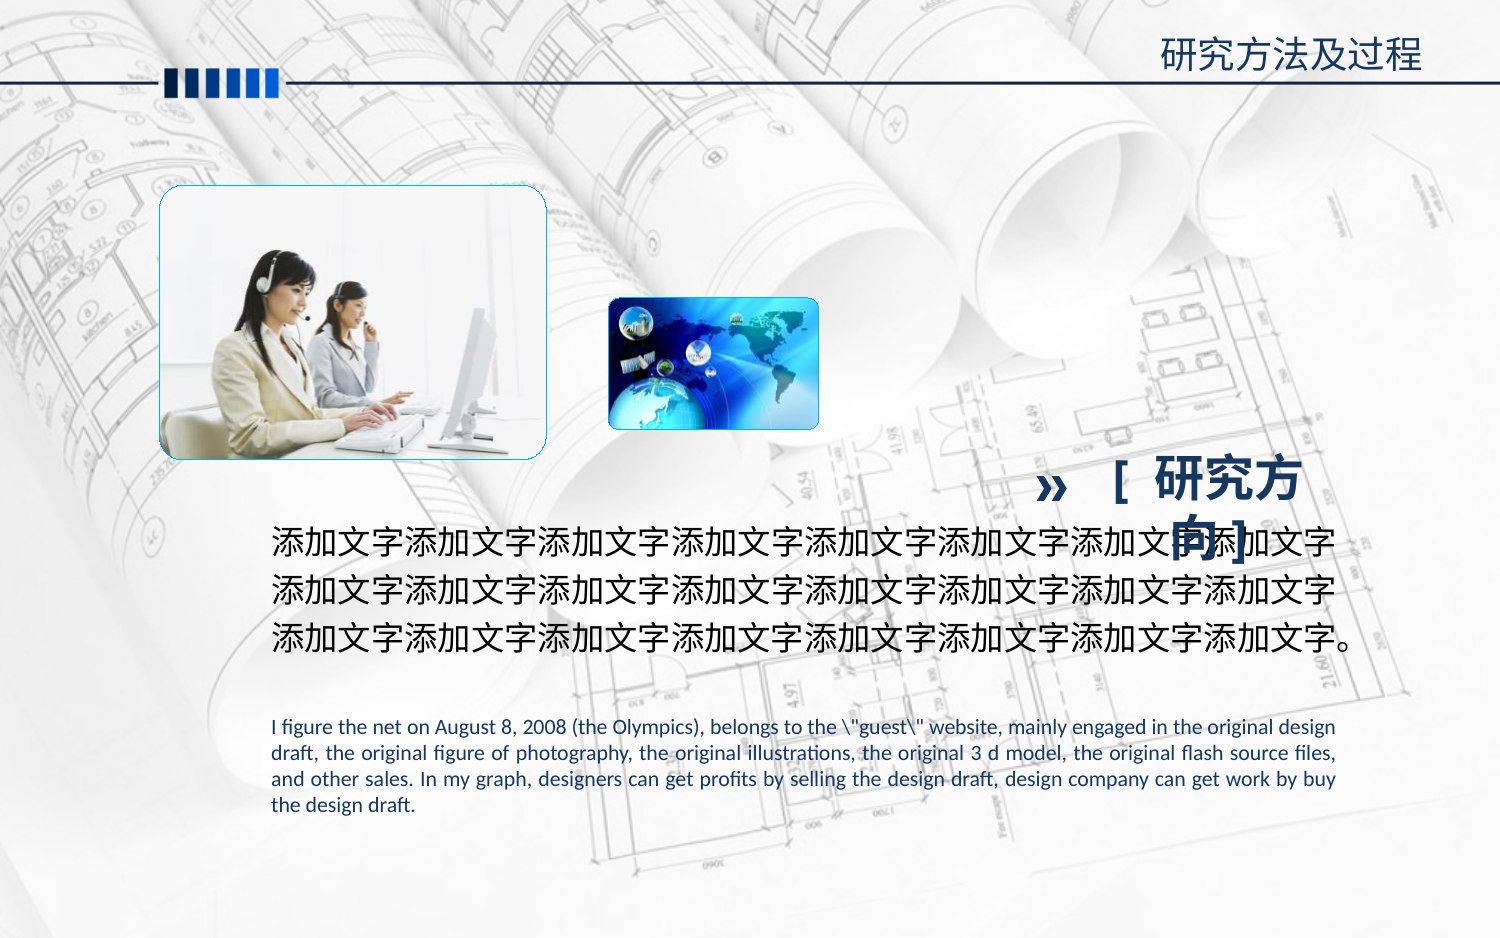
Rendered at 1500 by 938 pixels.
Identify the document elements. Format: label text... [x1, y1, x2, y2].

text_box 添加文字添加文字添加文字添加文字添加文字添加文字添加文字添加文字添加文字添加文字添加文字添加文字添加文字添加文字添加文字添加文字添加文字添加文字添加文字添加文字添加文字添加文字添加文字添加文字。 [256, 505, 1353, 665]
text_box [1049, 474, 1069, 504]
picture [0, 0, 1500, 938]
text_box [1034, 474, 1054, 504]
text_box I figure the net on August 8, 2008 (the Olympics), belongs to the \"guest\" website, mainly engaged in the original design draft, the original figure of photography, the original illustrations, the original 3 d model, the original flash source files, and other sales. In my graph, designers can get profits by selling the design draft, design company can get work by buy the design draft. [256, 705, 1353, 825]
text_box [ 研究方向] [1058, 439, 1358, 575]
text_box 研究方法及过程 [1120, 23, 1463, 84]
